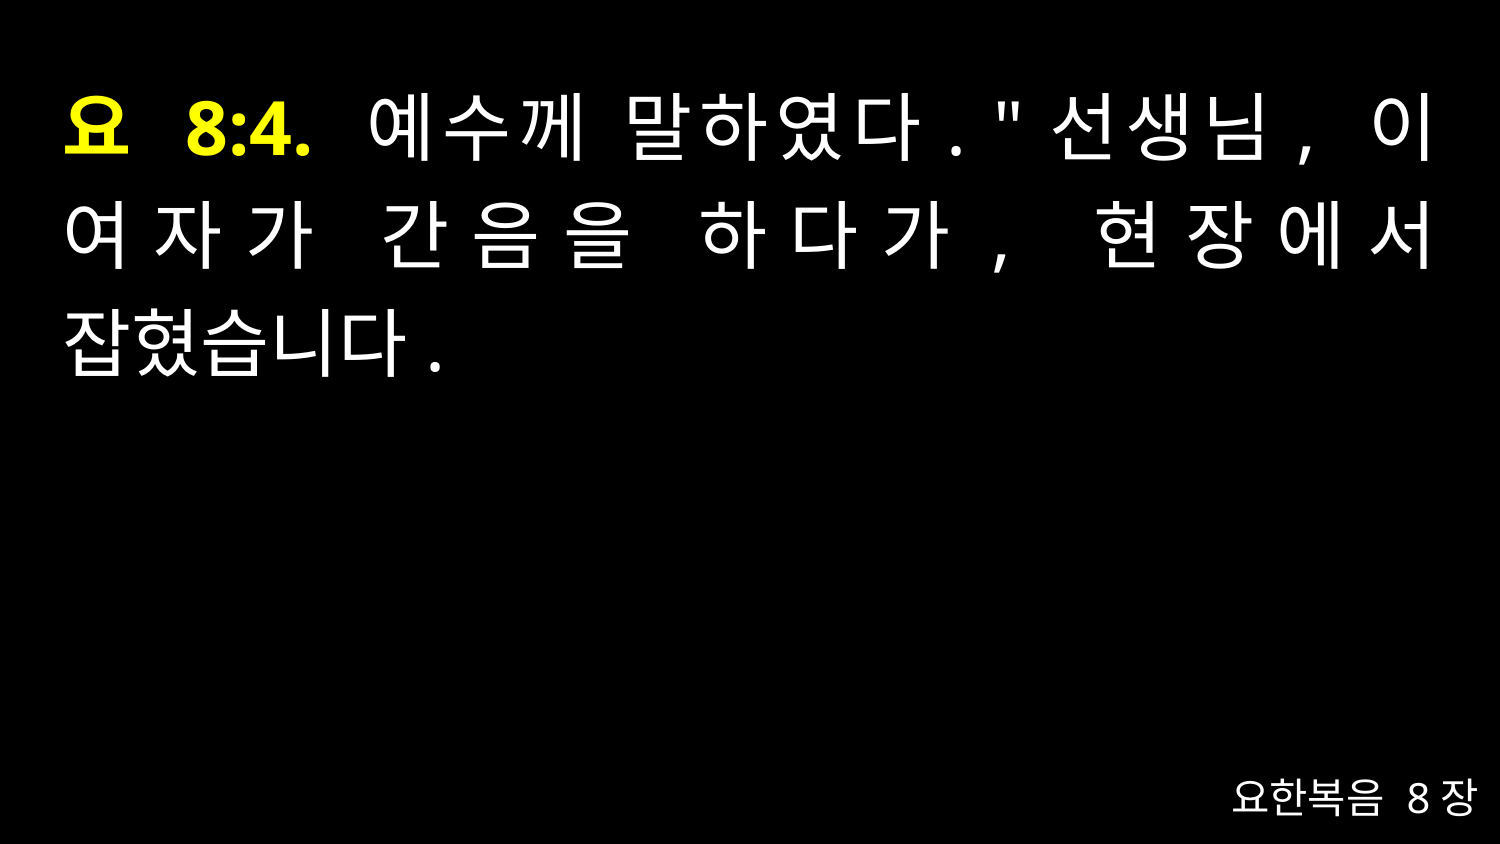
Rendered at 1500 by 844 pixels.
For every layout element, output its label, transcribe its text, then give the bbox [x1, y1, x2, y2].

subtitle 요한복음 8장 [916, 770, 1500, 844]
title 요 8:4. 예수께 말하였다. "선생님, 이 여자가 간음을 하다가, 현장에서 잡혔습니다. [0, 0, 1500, 844]
